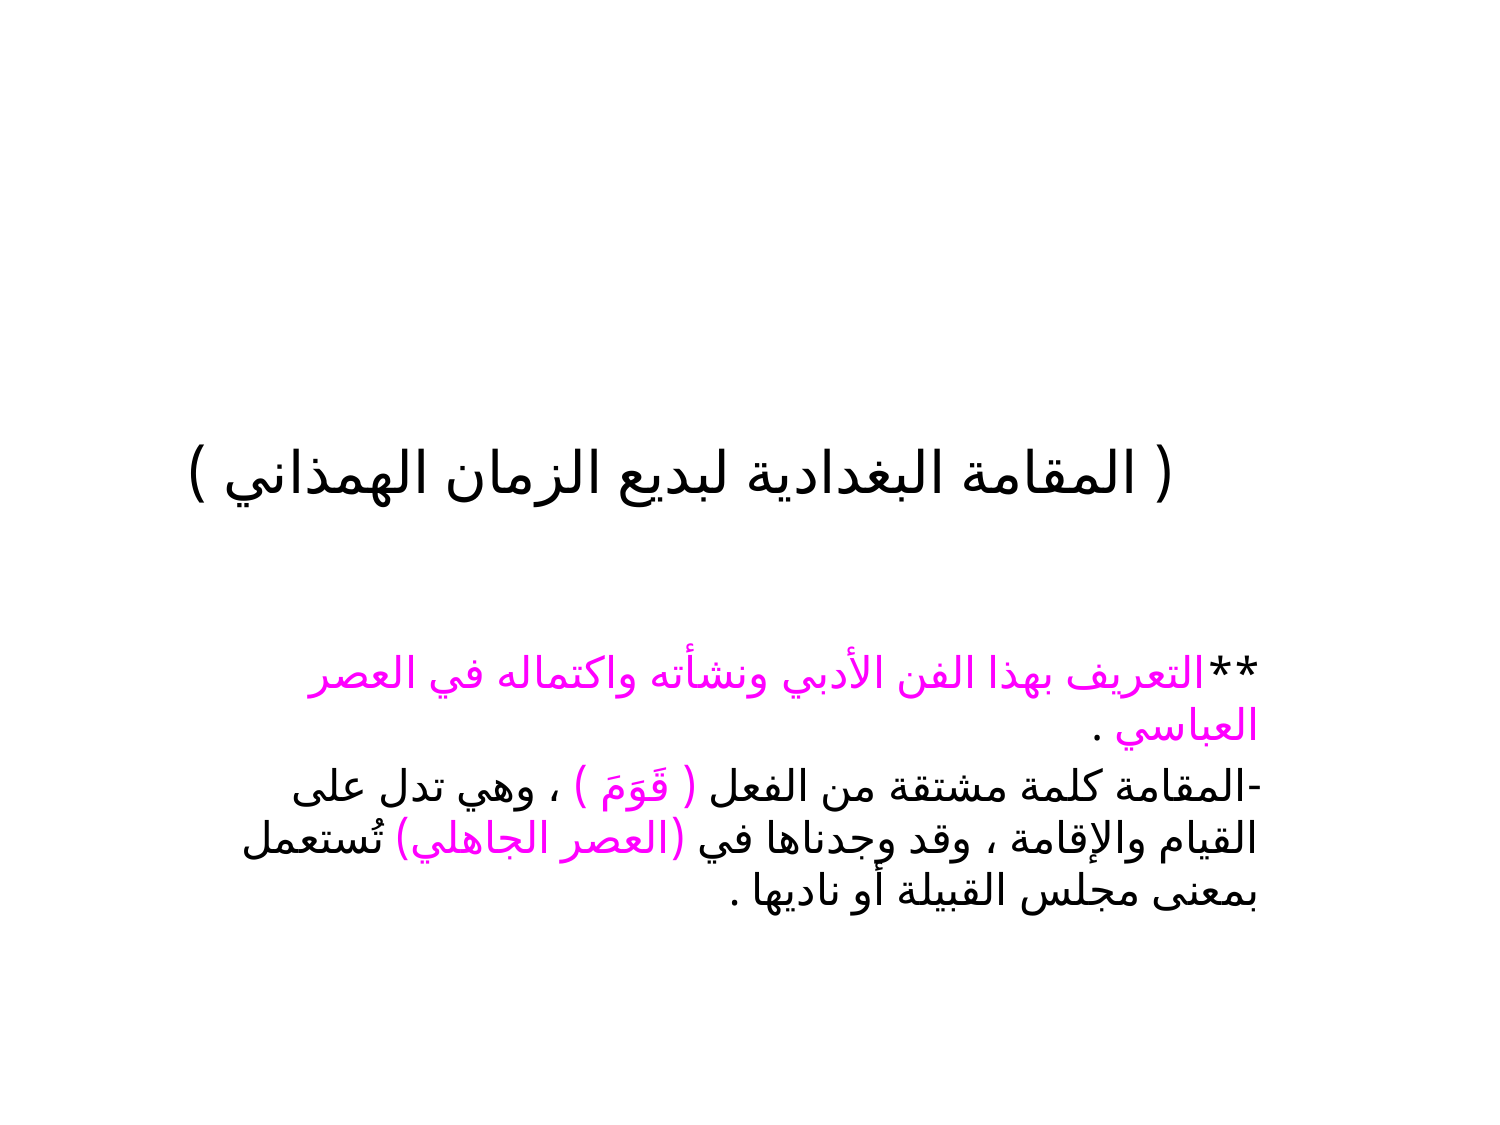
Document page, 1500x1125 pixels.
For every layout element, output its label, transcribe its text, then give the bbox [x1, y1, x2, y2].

subtitle **التعريف بهذا الفن الأدبي ونشأته واكتماله في العصر العباسي . المقامة كلمة مشتقة من الفعل ( قَوَمَ ) ، وهي تدل على القيام والإقامة ، وقد وجدناها في (العصر الجاهلي) تُستعمل بمعنى مجلس القبيلة أو ناديها . [225, 637, 1275, 925]
title ( المقامة البغدادية لبديع الزمان الهمذاني ) [112, 349, 1388, 591]
